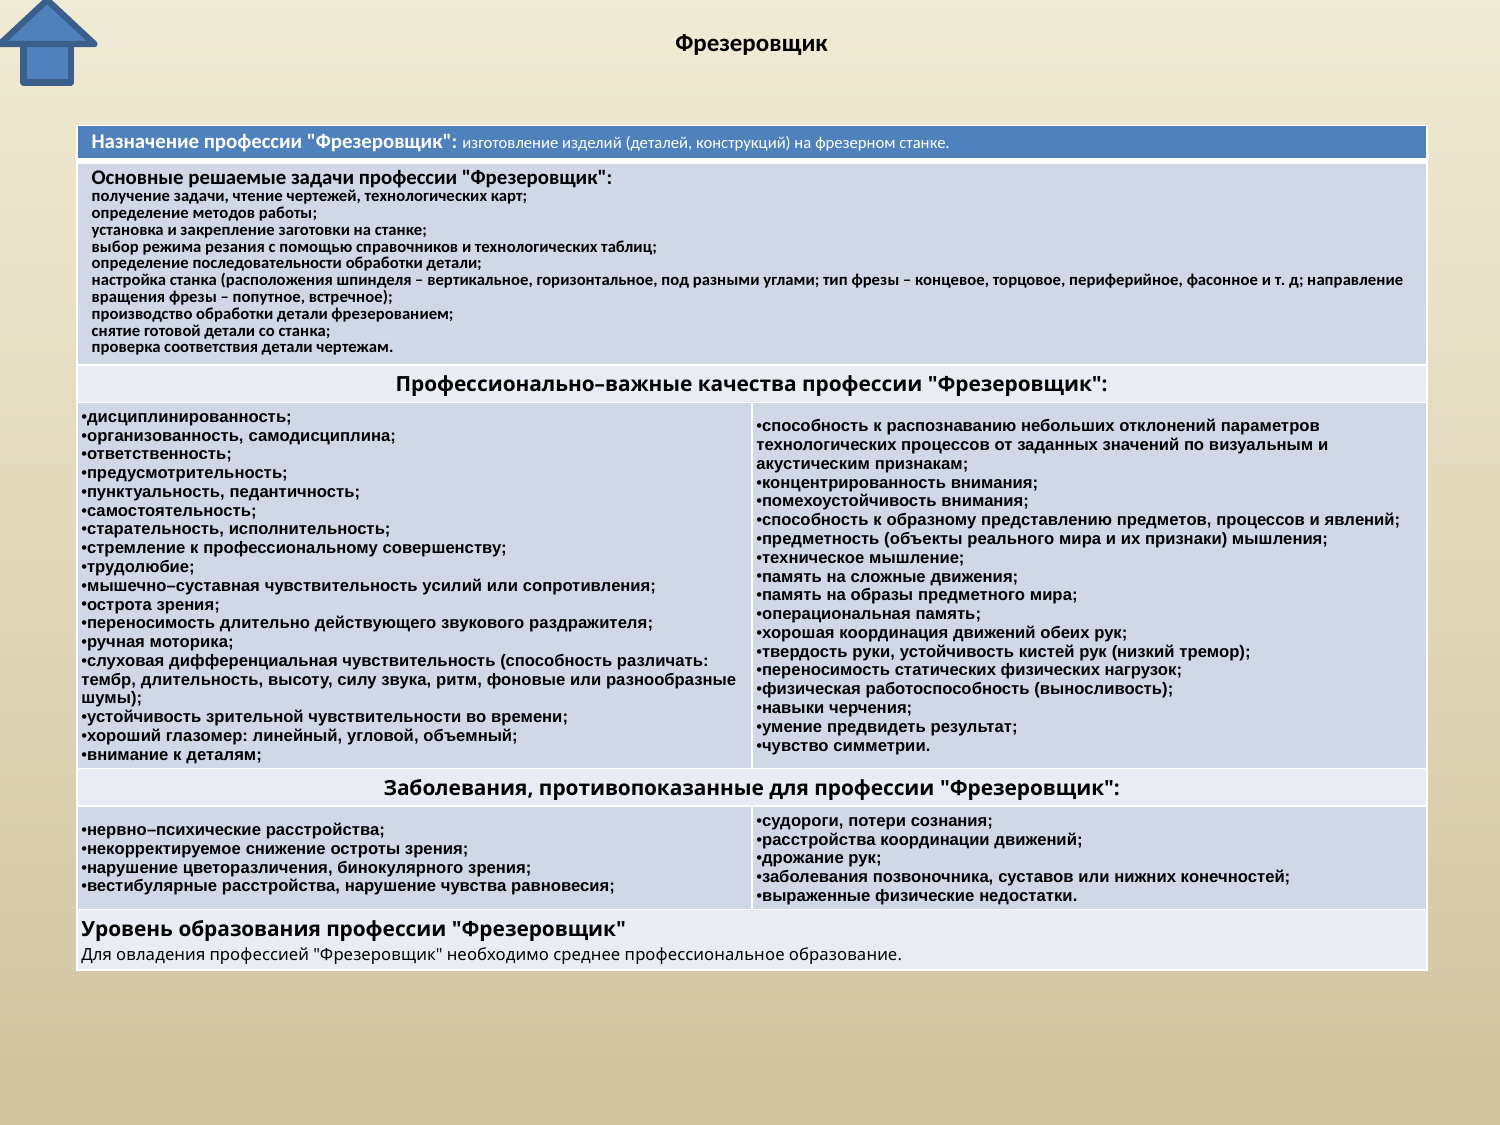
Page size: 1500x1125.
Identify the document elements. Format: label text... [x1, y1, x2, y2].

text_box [1, 1, 93, 81]
table_cell Профессионально–важные качества профессии "Фрезеровщик": [78, 366, 1426, 402]
table_cell дисциплинированность; организованность, самодисциплина; ответственность; предусмотрительность; пунктуальность, педантичность; самостоятельность; старательность, исполнительность; стремление к профессиональному совершенству; трудолюбие; мышечно–суставная чувствительность усилий или сопротивления; острота зрения; переносимость длительно действующего звукового раздражителя; ручная моторика; слуховая дифференциальная чувствительность (способность различать: тембр, длительность, высоту, силу звука, ритм, фоновые или разнообразные шумы); устойчивость зрительной чувствительности во времени; хороший глазомер: линейный, угловой, объемный; внимание к деталям; [78, 403, 751, 768]
title Провизор [94, 0, 102, 84]
table_cell Уровень образования профессии "Фрезеровщик" Для овладения профессией "Фрезеровщик" необходимо среднее профессиональное образование. [78, 910, 1426, 969]
table_cell способность к распознаванию небольших отклонений параметров технологических процессов от заданных значений по визуальным и акустическим признакам; концентрированность внимания; помехоустойчивость внимания; способность к образному представлению предметов, процессов и явлений; предметность (объекты реального мира и их признаки) мышления; техническое мышление; память на сложные движения; память на образы предметного мира; операциональная память; хорошая координация движений обеих рук; твердость руки, устойчивость кистей рук (низкий тремор); переносимость статических физических нагрузок; физическая работоспособность (выносливость); навыки черчения; умение предвидеть результат; чувство симметрии. [753, 403, 1426, 768]
table_cell Основные решаемые задачи профессии "Фрезеровщик": получение задачи, чтение чертежей, технологических карт; определение методов работы; установка и закрепление заготовки на станке; выбор режима резания с помощью справочников и технологических таблиц; определение последовательности обработки детали; настройка станка (расположения шпинделя – вертикальное, горизонтальное, под разными углами; тип фрезы – концевое, торцовое, периферийное, фасонное и т. д; направление вращения фрезы – попутное, встречное); производство обработки детали фрезерованием; снятие готовой детали со станка; проверка соответствия детали чертежам. [78, 164, 1426, 364]
table_header Назначение профессии "Фрезеровщик": изготовление изделий (деталей, конструкций) на фрезерном станке. [78, 126, 1426, 158]
table_cell Заболевания, противопоказанные для профессии "Фрезеровщик": [78, 769, 1426, 805]
title Фрезеровщик [102, 0, 1427, 84]
table_cell судороги, потери сознания; расстройства координации движений; дрожание рук; заболевания позвоночника, суставов или нижних конечностей; выраженные физические недостатки. [753, 807, 1426, 909]
table_cell нервно–психические расстройства; некорректируемое снижение остроты зрения; нарушение цветоразличения, бинокулярного зрения; вестибулярные расстройства, нарушение чувства равновесия; [78, 807, 751, 909]
